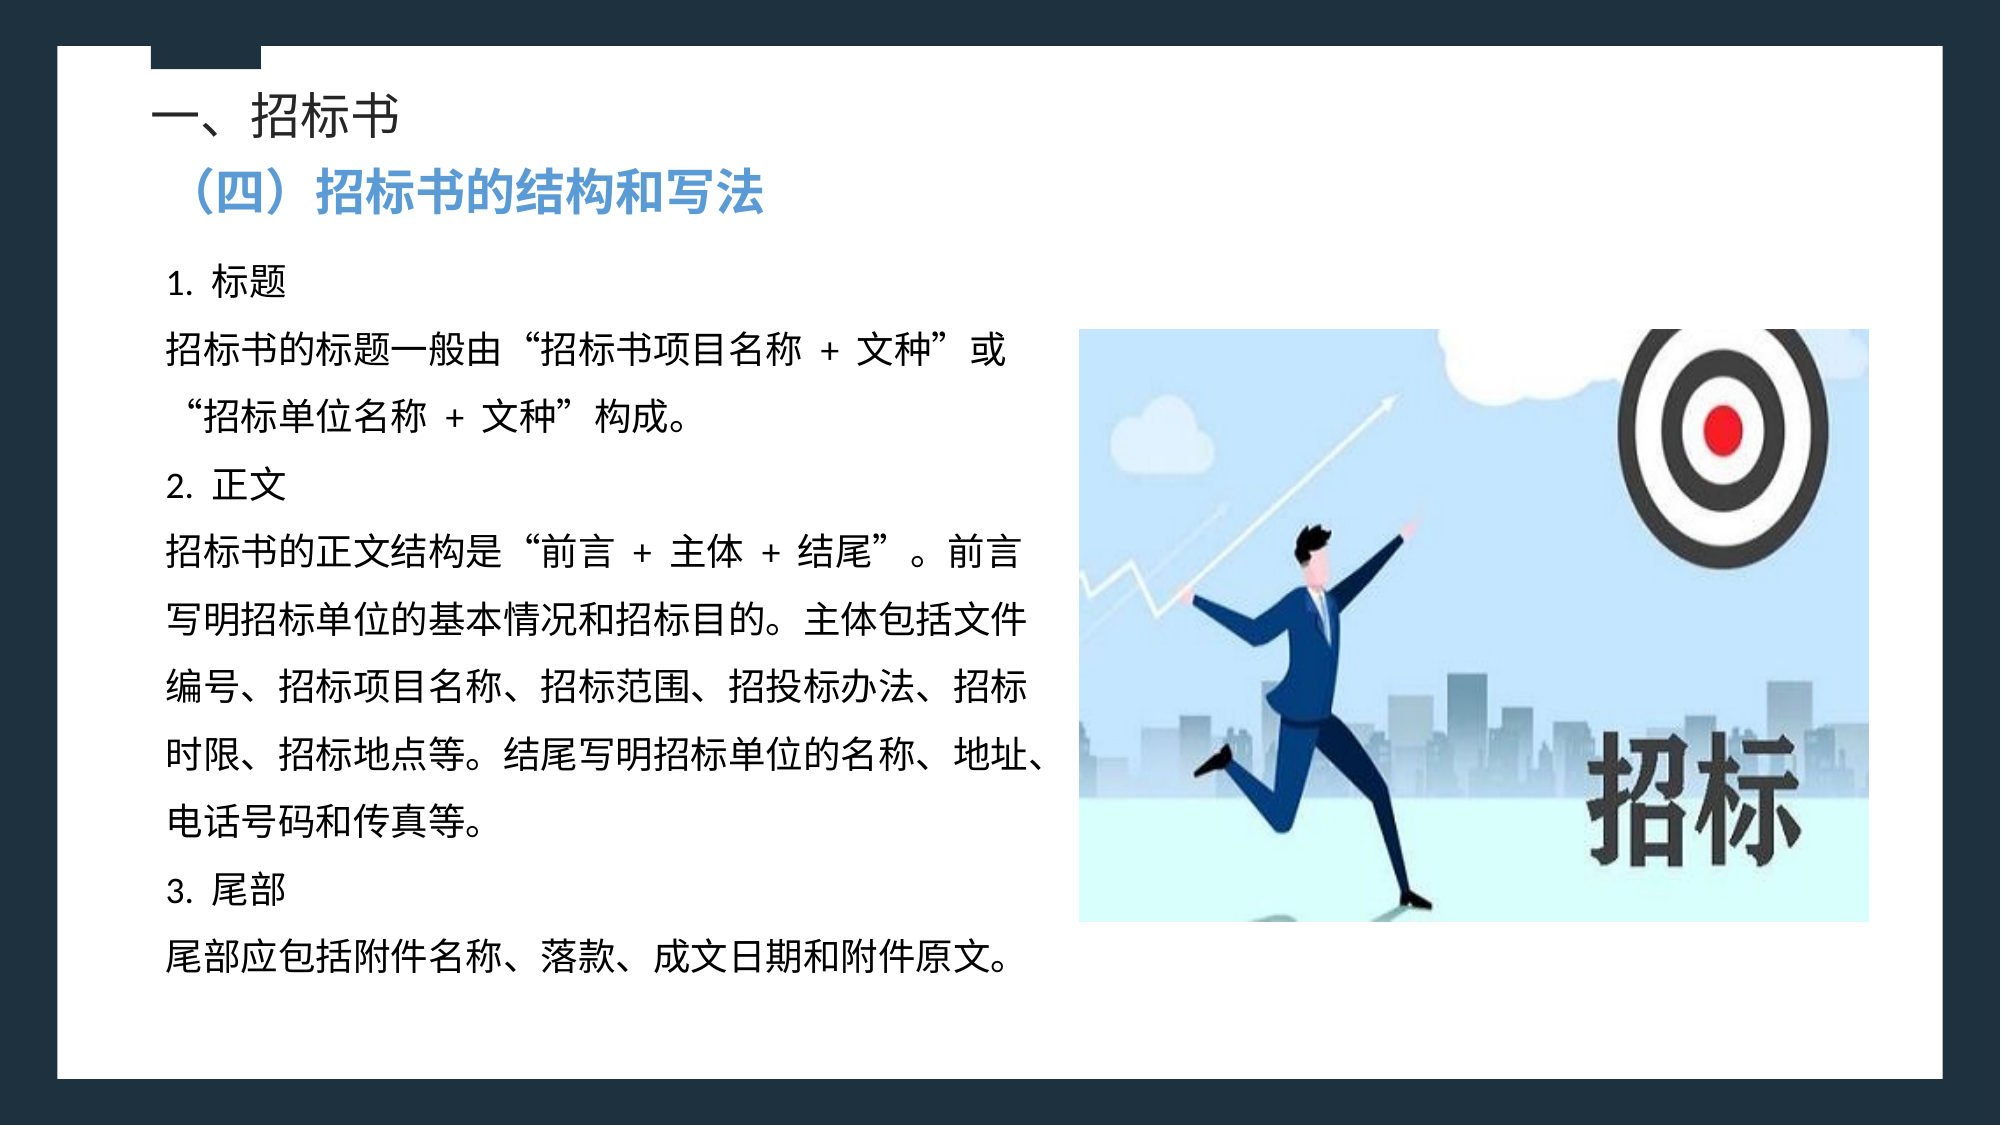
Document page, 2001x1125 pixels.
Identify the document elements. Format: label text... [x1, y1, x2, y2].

text_box 1. 标题 招标书的标题一般由“招标书项目名称 + 文种”或“招标单位名称 + 文种”构成。 2. 正文 招标书的正文结构是“前言 + 主体 + 结尾”。前言写明招标单位的基本情况和招标目的。主体包括文件编号、招标项目名称、招标范围、招投标办法、招标时限、招标地点等。结尾写明招标单位的名称、地址、电话号码和传真等。 3. 尾部 尾部应包括附件名称、落款、成文日期和附件原文。 [150, 228, 1050, 986]
text_box （四）招标书的结构和写法 [150, 152, 870, 228]
text_box 一、招标书 [150, 77, 820, 152]
picture [1079, 329, 1869, 922]
